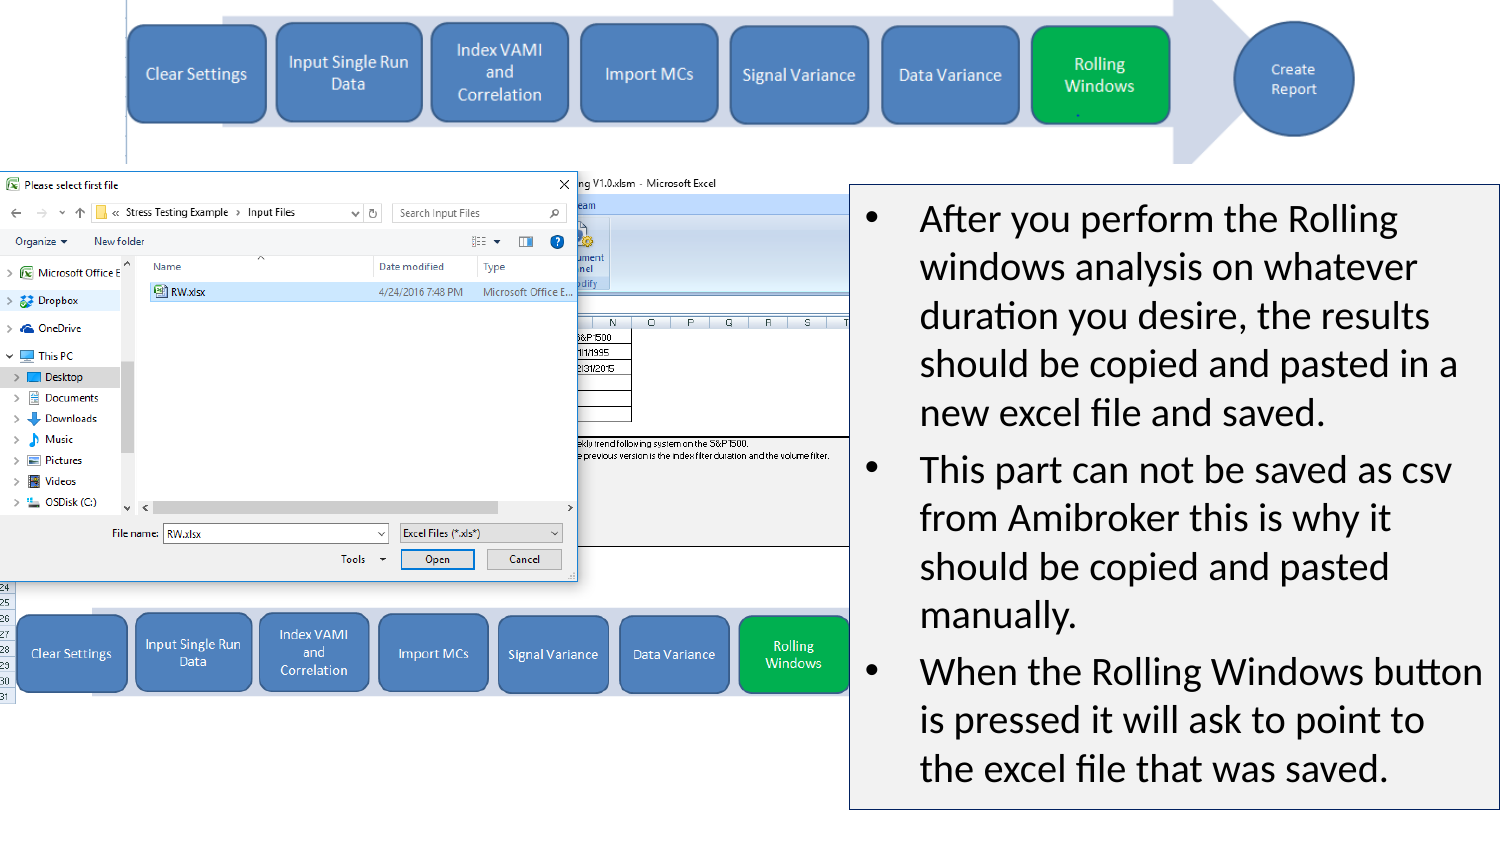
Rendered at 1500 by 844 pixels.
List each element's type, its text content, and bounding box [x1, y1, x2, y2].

picture [124, 0, 1359, 164]
list After you perform the Rolling windows analysis on whatever duration you desire, the results should be copied and pasted in a new excel file and saved. This part can not be saved as csv from Amibroker this is why it should be copied and pasted manually. When the Rolling Windows button is pressed it will ask to point to the excel file that was saved. [849, 184, 1500, 810]
picture [0, 171, 855, 704]
